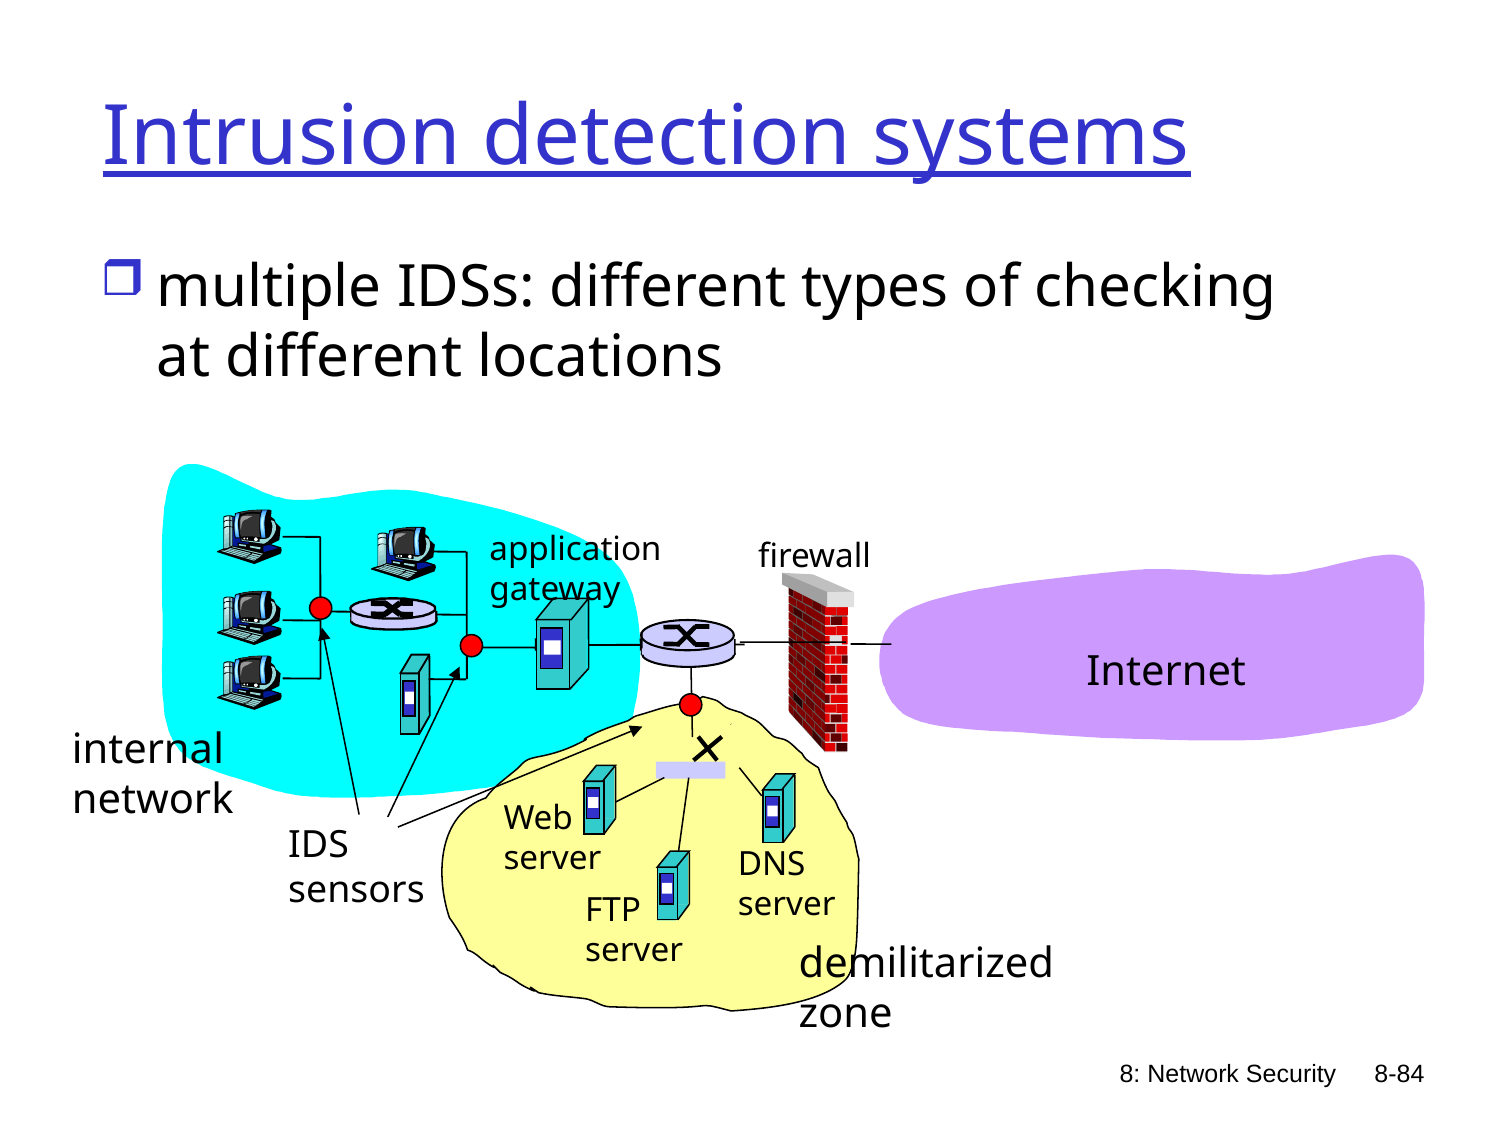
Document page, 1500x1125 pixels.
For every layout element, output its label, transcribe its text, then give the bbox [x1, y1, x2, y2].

text_box [393, 530, 415, 555]
text_box [590, 615, 640, 644]
text_box [240, 515, 253, 530]
text_box [419, 717, 428, 733]
text_box [238, 625, 263, 633]
text_box internal network [57, 714, 249, 830]
text_box [239, 594, 261, 619]
text_box [249, 691, 261, 696]
text_box [371, 526, 436, 582]
text_box Internet [1071, 636, 1262, 702]
text_box [224, 611, 229, 620]
text_box [240, 591, 262, 596]
text_box Web server [488, 788, 617, 884]
text_box FTP server [570, 881, 699, 976]
text_box [240, 661, 253, 677]
text_box [386, 534, 403, 564]
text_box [762, 773, 795, 843]
text_box [593, 645, 601, 676]
text_box [404, 691, 414, 705]
text_box [223, 610, 229, 630]
text_box [406, 610, 436, 622]
text_box [441, 696, 859, 1011]
text_box [378, 559, 386, 566]
text_box [238, 690, 263, 698]
text_box [350, 598, 436, 619]
footer 8: Network Security [876, 1050, 1352, 1125]
text_box [223, 675, 229, 695]
title Intrusion detection systems [87, 37, 1363, 225]
text_box [378, 545, 386, 561]
text_box DNS server [723, 835, 851, 930]
text_box [395, 537, 430, 561]
text_box [240, 510, 262, 515]
text_box [403, 562, 415, 567]
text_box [657, 851, 690, 921]
text_box [241, 520, 276, 544]
text_box [263, 690, 279, 698]
text_box IDS sensors [273, 812, 440, 918]
text_box [400, 654, 430, 674]
text_box [399, 645, 641, 796]
text_box [216, 509, 282, 565]
text_box [161, 464, 536, 798]
text_box [406, 622, 436, 630]
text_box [641, 619, 735, 667]
text_box [460, 634, 483, 657]
text_box [224, 676, 229, 685]
text_box [238, 544, 263, 552]
text_box [239, 513, 261, 538]
text_box [241, 666, 276, 690]
list multiple IDSs: different types of checking at different locations [85, 241, 1361, 427]
text_box [351, 611, 399, 622]
slide_number 8-84 [1320, 1050, 1440, 1099]
text_box [318, 627, 360, 815]
text_box [263, 626, 279, 633]
text_box [249, 545, 261, 550]
text_box [387, 666, 460, 817]
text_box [655, 724, 731, 779]
text_box [419, 657, 429, 717]
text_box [536, 598, 589, 690]
text_box [232, 598, 249, 628]
text_box [397, 725, 643, 828]
text_box [249, 627, 261, 631]
text_box [378, 545, 385, 556]
text_box [241, 601, 276, 625]
text_box [394, 527, 416, 532]
text_box [240, 596, 253, 612]
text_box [583, 765, 616, 835]
text_box [239, 659, 261, 684]
text_box [309, 597, 332, 620]
text_box [232, 516, 249, 547]
text_box [224, 530, 229, 539]
text_box [232, 662, 249, 693]
text_box [216, 655, 282, 710]
text_box [403, 680, 416, 717]
text_box application gateway [474, 519, 677, 615]
text_box [417, 562, 433, 570]
text_box demilitarized zone [783, 928, 1080, 1044]
text_box [378, 545, 384, 552]
text_box [240, 656, 262, 661]
text_box [399, 619, 406, 648]
text_box [394, 533, 407, 548]
text_box [216, 590, 282, 646]
text_box [263, 545, 279, 552]
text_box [781, 572, 855, 753]
text_box [400, 674, 419, 735]
text_box [223, 529, 229, 549]
text_box [879, 554, 1425, 741]
text_box [679, 693, 702, 716]
text_box firewall [743, 527, 887, 582]
text_box [351, 622, 399, 630]
